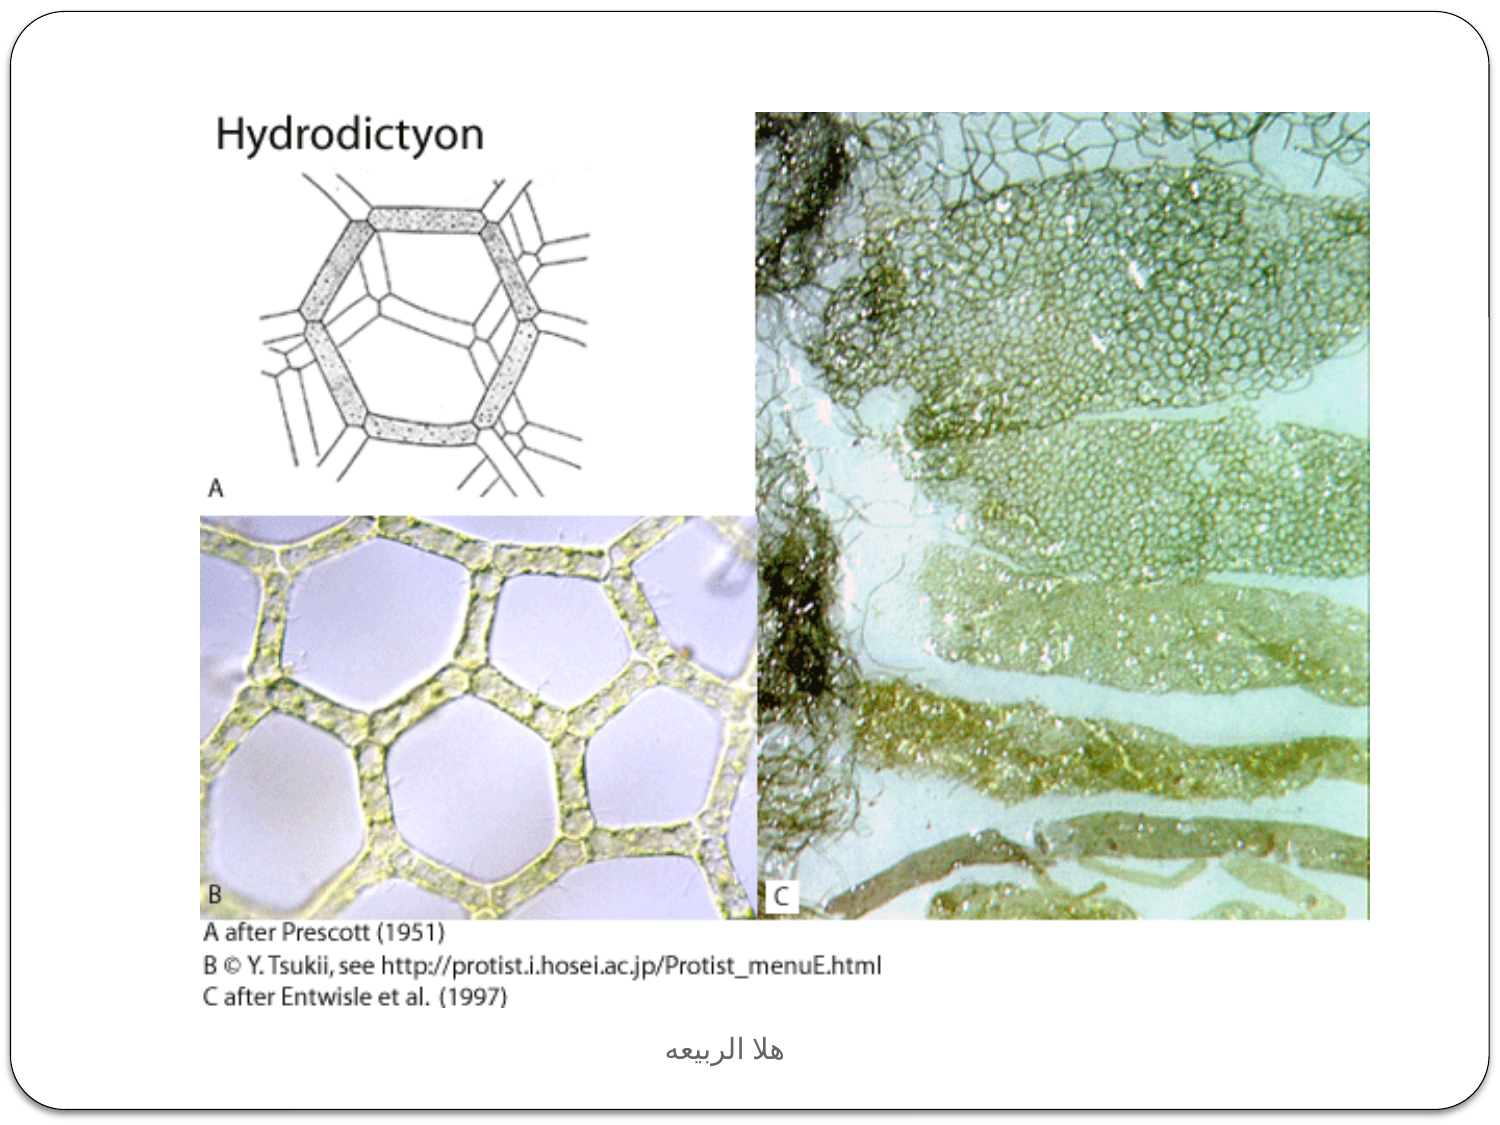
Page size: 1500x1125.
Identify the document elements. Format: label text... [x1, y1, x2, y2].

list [199, 112, 1370, 1008]
footer هلا الربيعه [150, 1012, 800, 1088]
